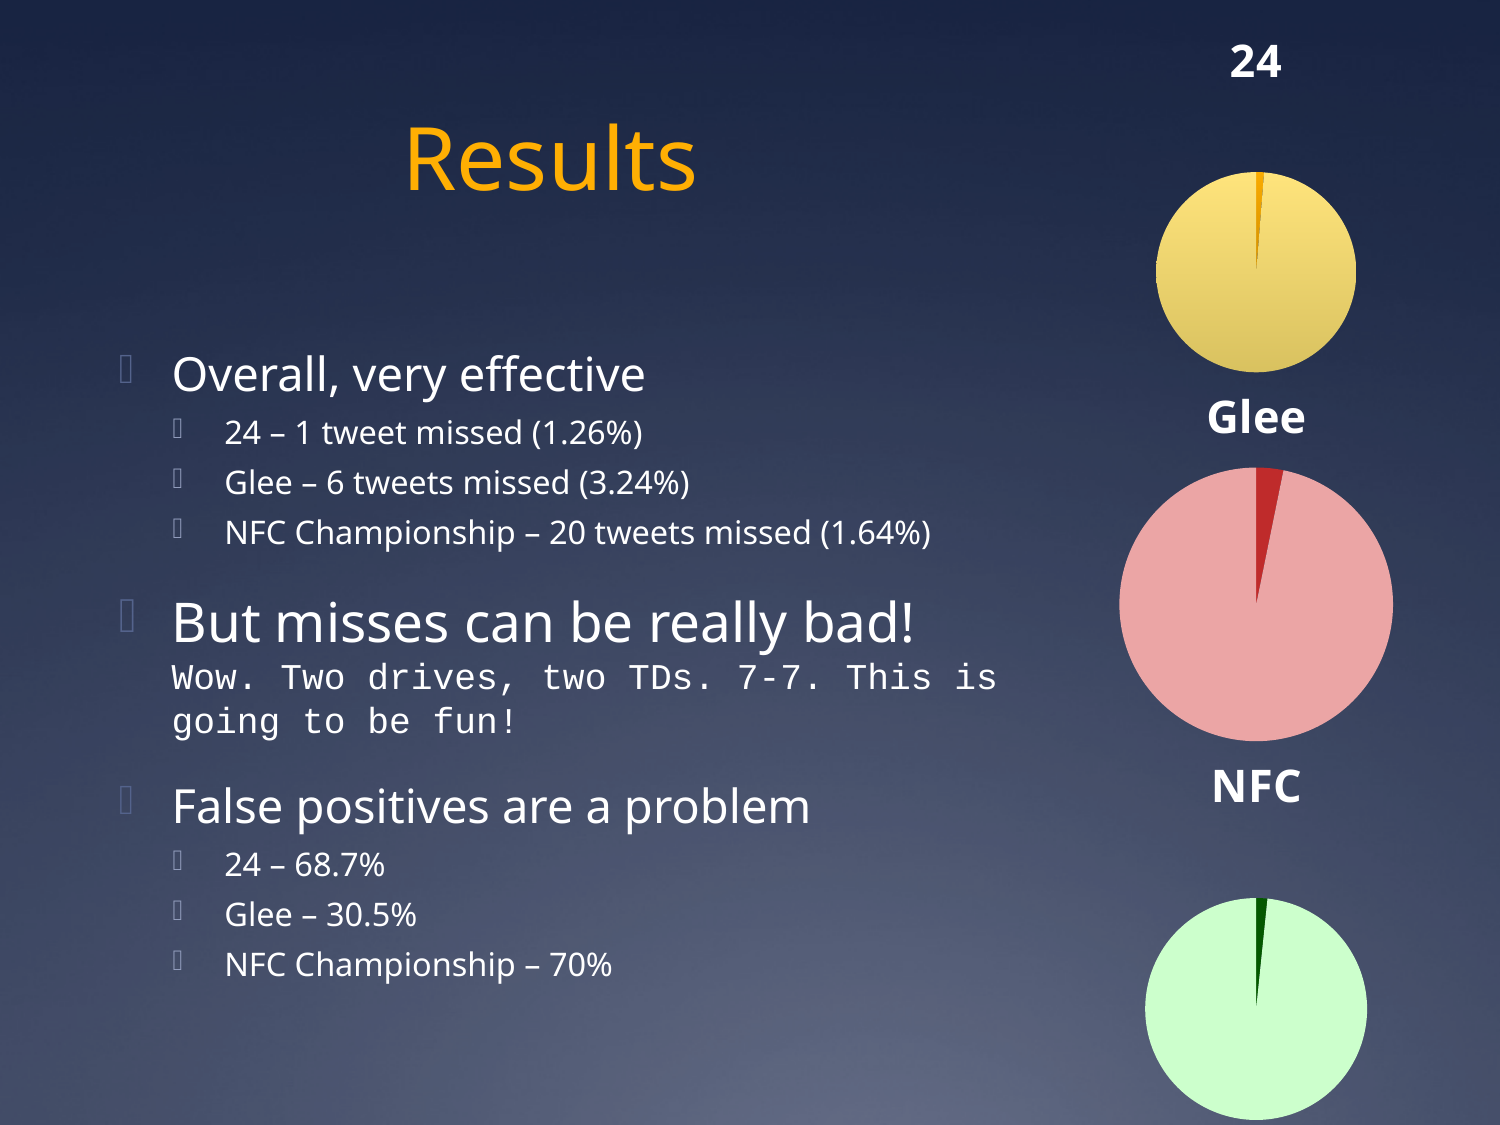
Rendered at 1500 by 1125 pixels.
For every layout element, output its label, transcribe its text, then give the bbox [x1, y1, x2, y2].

chart [886, 0, 1500, 1125]
list Overall, very effective 24 – 1 tweet missed (1.26%) Glee – 6 tweets missed (3.24%) NFC Championship – 20 tweets missed (1.64%) But misses can be really bad! Wow. Two drives, two TDs. 7-7. This is going to be fun! False positives are a problem 24 – 68.7% Glee – 30.5% NFC Championship – 70% [103, 337, 1038, 1005]
title Results [100, 95, 1000, 225]
